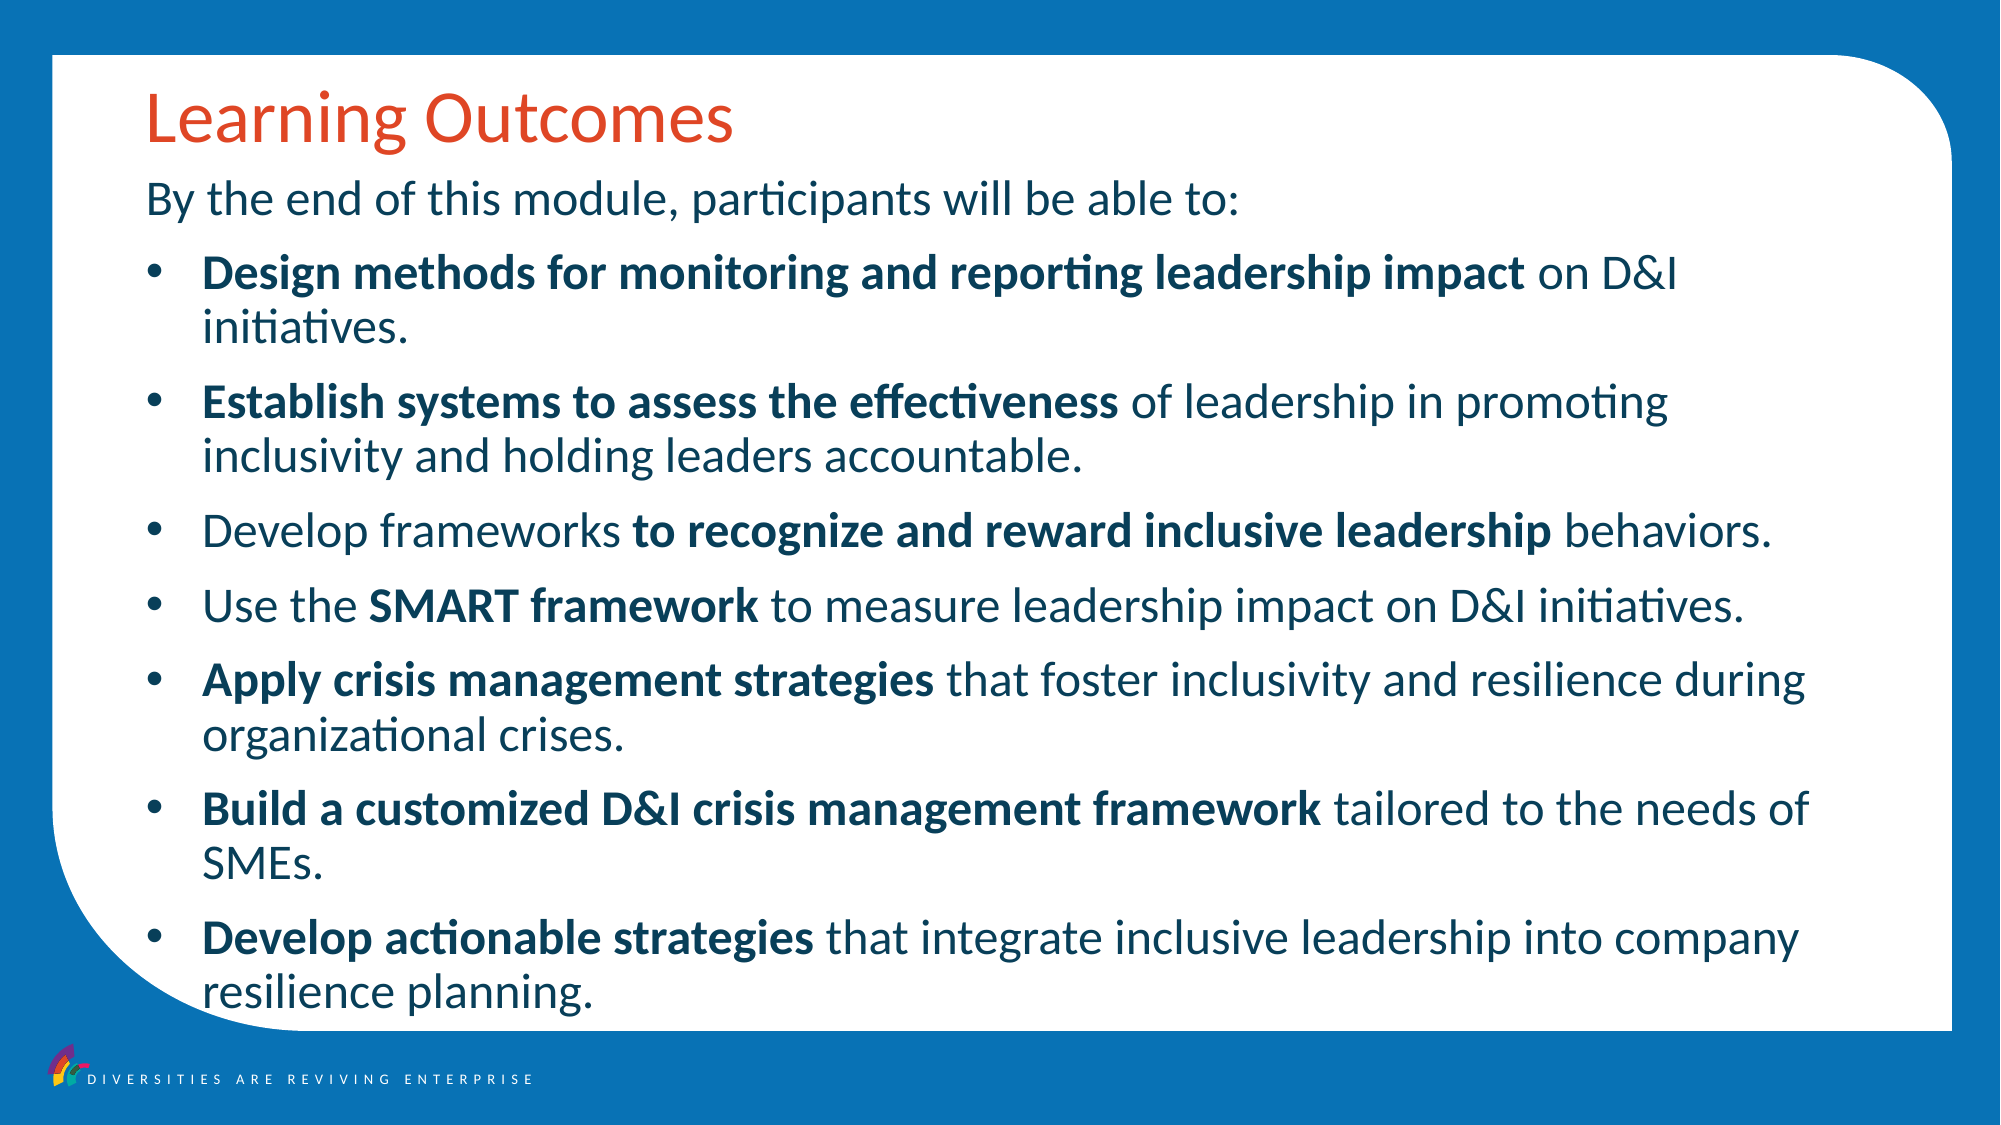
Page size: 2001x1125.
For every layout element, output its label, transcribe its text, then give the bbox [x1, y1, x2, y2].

list By the end of this module, participants will be able to: Design methods for monitoring and reporting leadership impact on D&I initiatives. Establish systems to assess the effectiveness of leadership in promoting inclusivity and holding leaders accountable. Develop frameworks to recognize and reward inclusive leadership behaviors. Use the SMART framework to measure leadership impact on D&I initiatives. Apply crisis management strategies that foster inclusivity and resilience during organizational crises. Build a customized D&I crisis management framework tailored to the needs of SMEs. Develop actionable strategies that integrate inclusive leadership into company resilience planning. [130, 203, 1869, 796]
list Learning Outcomes [130, 70, 1869, 203]
